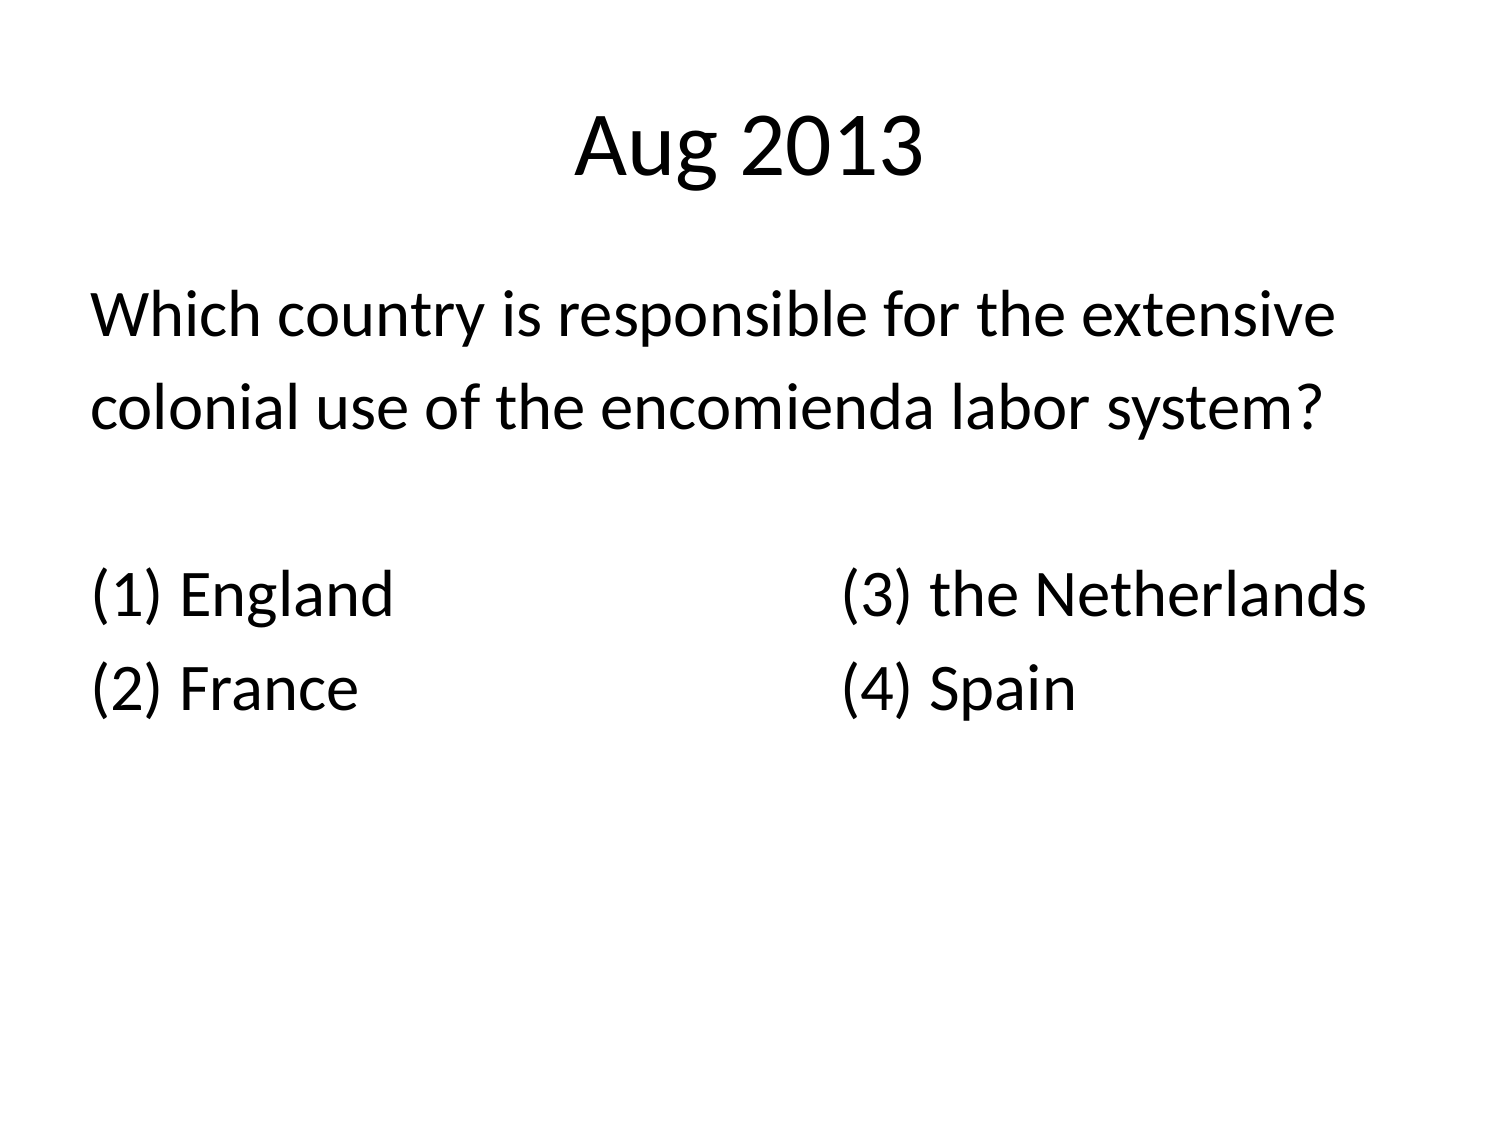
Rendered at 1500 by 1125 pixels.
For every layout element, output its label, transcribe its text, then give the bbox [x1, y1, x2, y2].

list Which country is responsible for the extensive colonial use of the encomienda labor system? (1) England (3) the Netherlands (2) France (4) Spain [75, 262, 1425, 1005]
title Aug 2013 [75, 45, 1425, 233]
